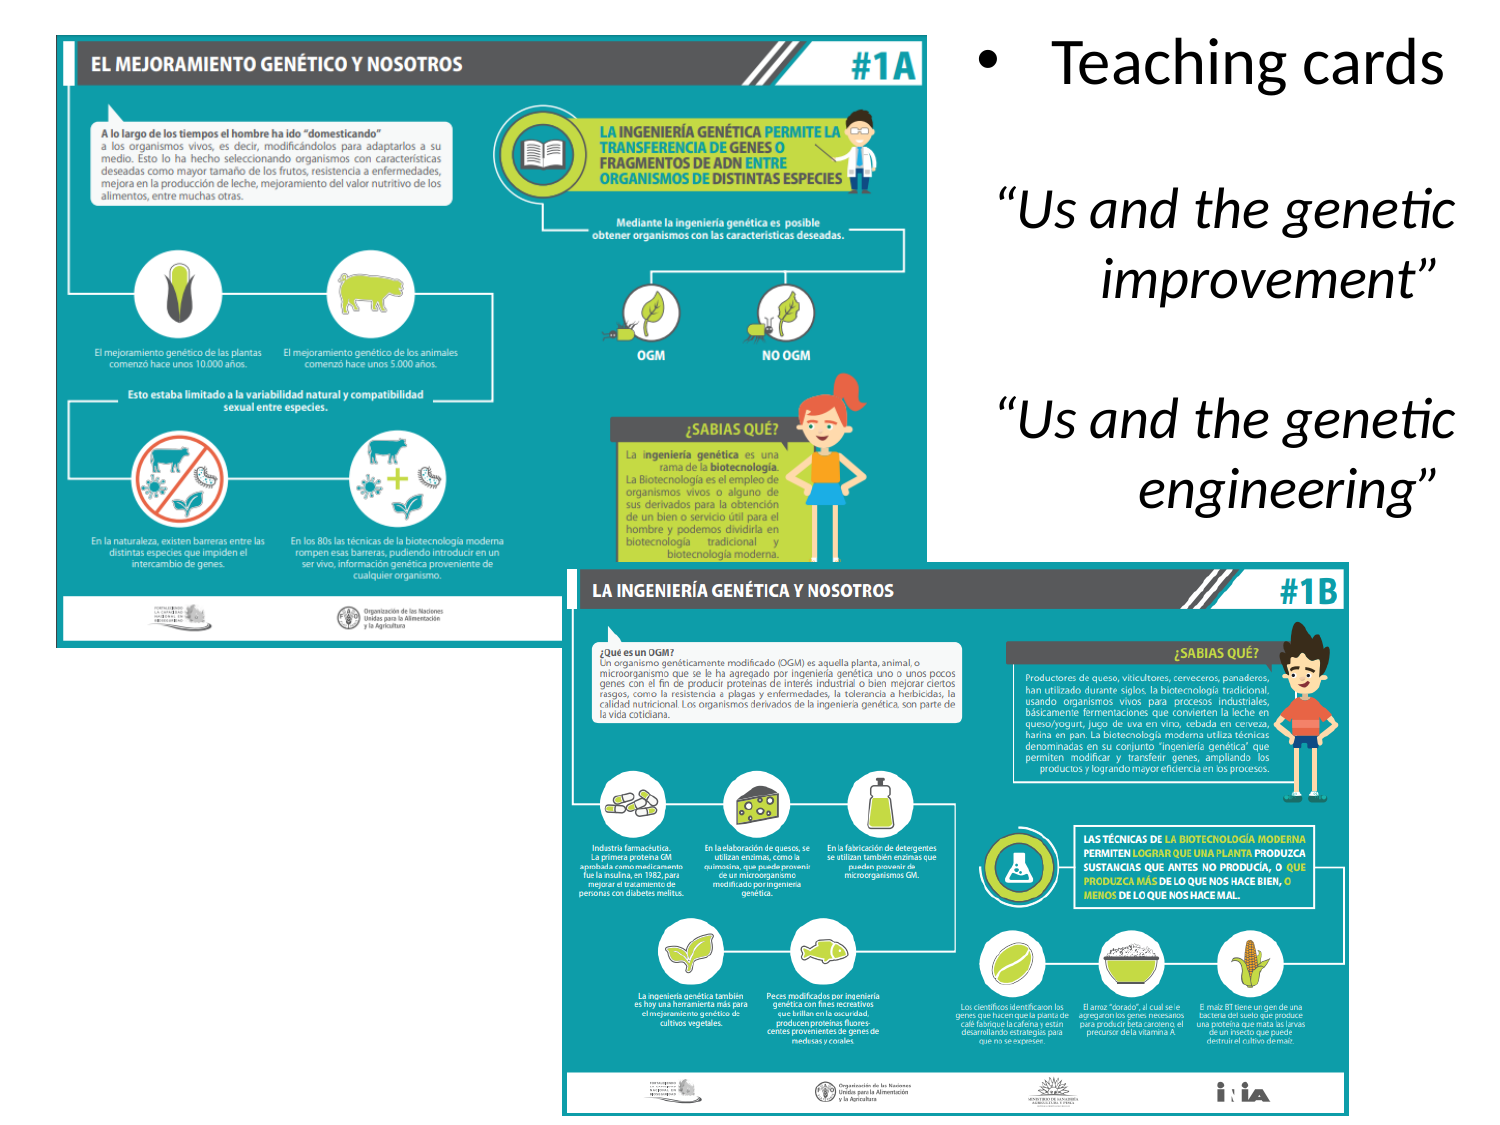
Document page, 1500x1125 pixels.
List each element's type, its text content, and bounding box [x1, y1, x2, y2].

picture [56, 34, 1349, 1116]
text_box Teaching cards [935, 10, 1461, 106]
text_box “Us and the genetic improvement” “Us and the genetic engineering” [927, 162, 1471, 528]
